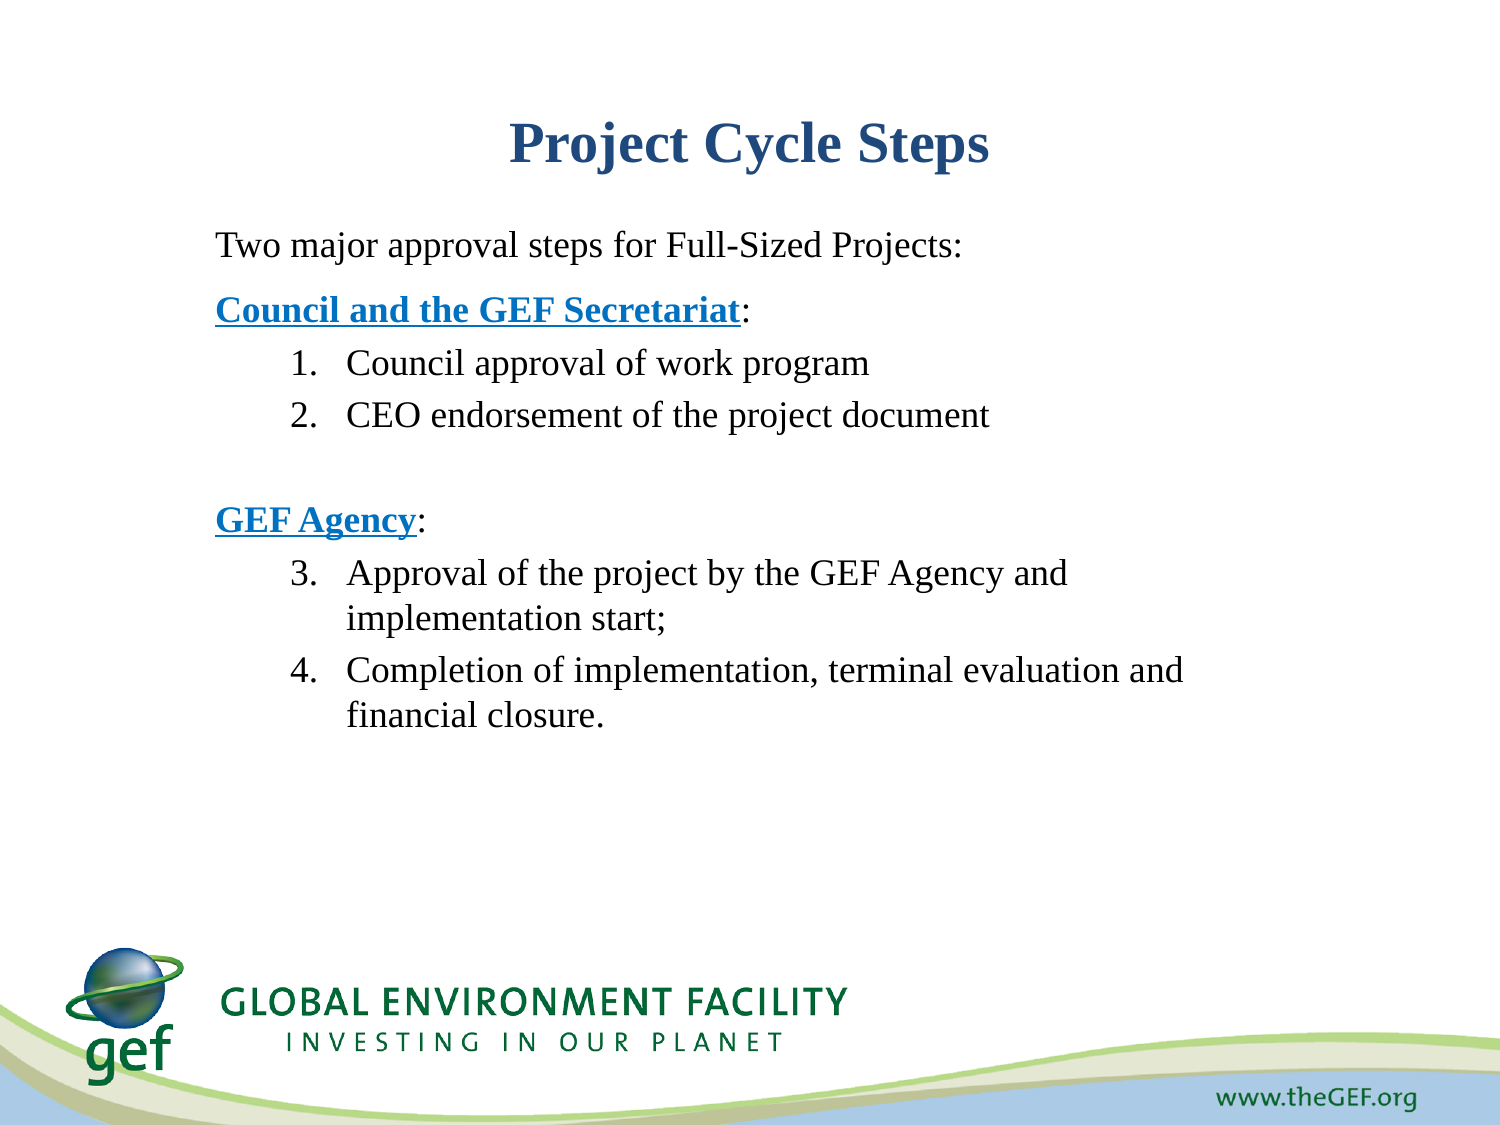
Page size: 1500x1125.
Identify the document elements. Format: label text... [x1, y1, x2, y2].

picture [0, 920, 1500, 1125]
title Project Cycle Steps [74, 44, 1426, 233]
list Two major approval steps for Full-Sized Projects: Council and the GEF Secretariat: Council approval of work program CEO endorsement of the project document GEF Agency: Approval of the project by the GEF Agency and implementation start; Completion of implementation, terminal evaluation and financial closure. [199, 212, 1263, 951]
